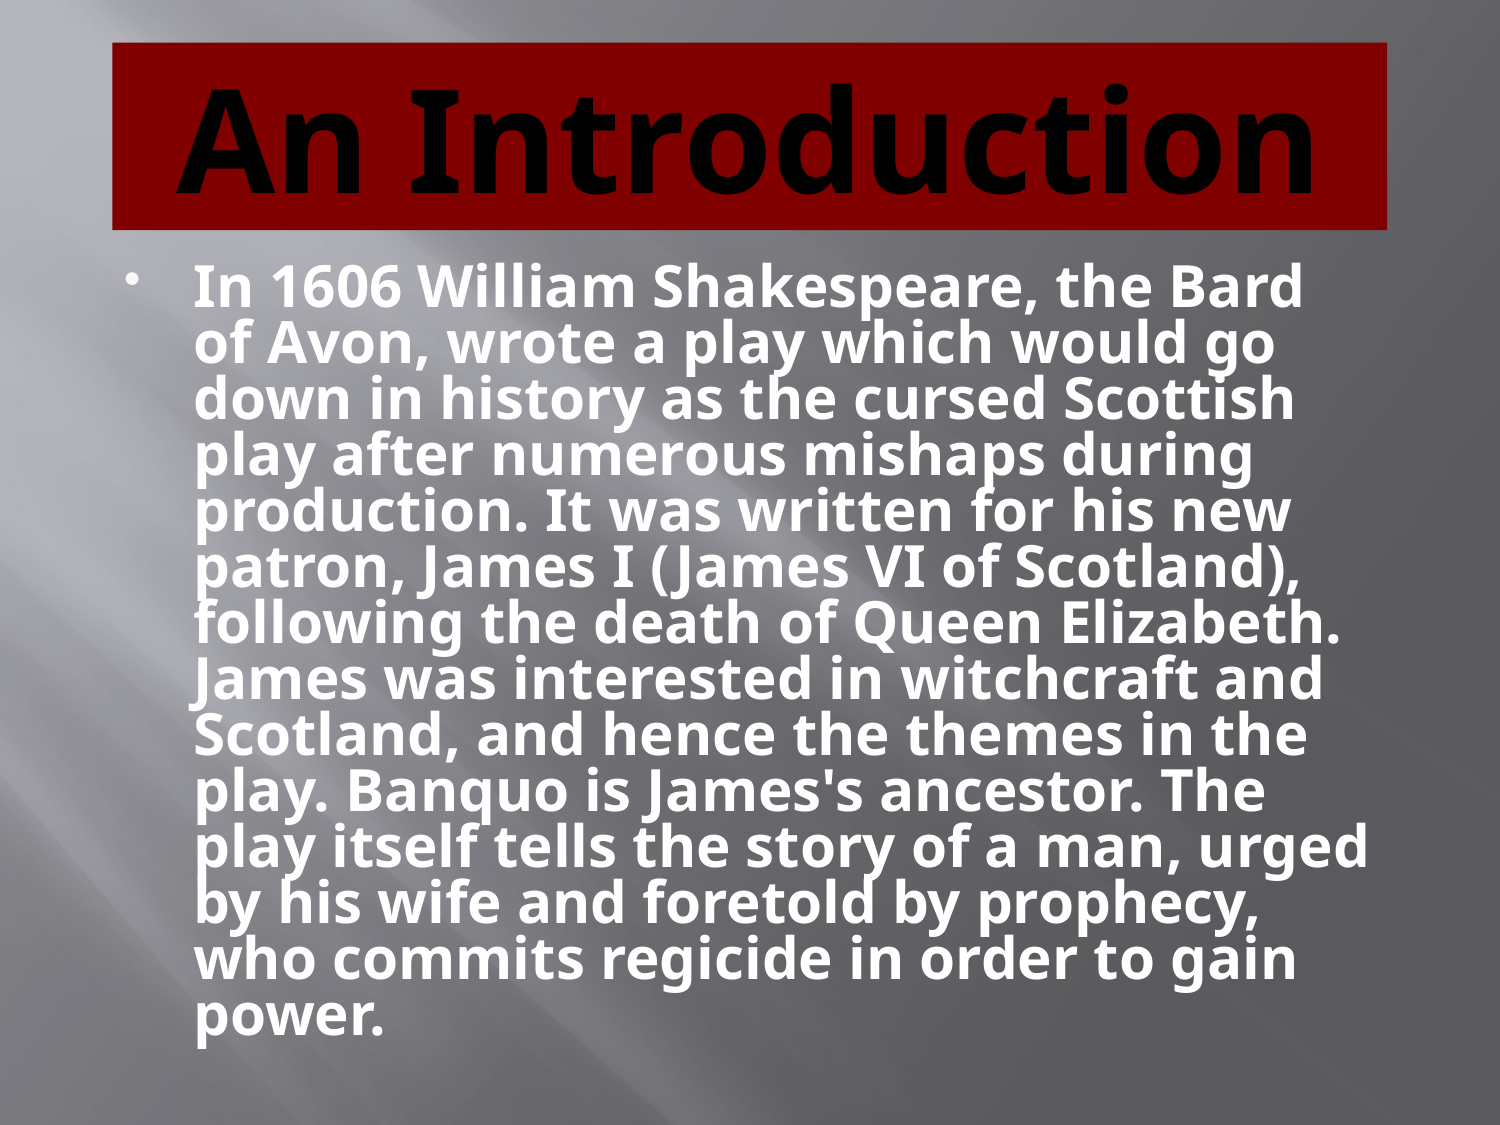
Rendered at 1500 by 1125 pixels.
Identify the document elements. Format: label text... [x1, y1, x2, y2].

title An Introduction [112, 42, 1388, 231]
list In 1606 William Shakespeare, the Bard of Avon, wrote a play which would go down in history as the cursed Scottish play after numerous mishaps during production. It was written for his new patron, James I (James VI of Scotland), following the death of Queen Elizabeth. James was interested in witchcraft and Scotland, and hence the themes in the play. Banquo is James's ancestor. The play itself tells the story of a man, urged by his wife and foretold by prophecy, who commits regicide in order to gain power. [88, 255, 1388, 1059]
